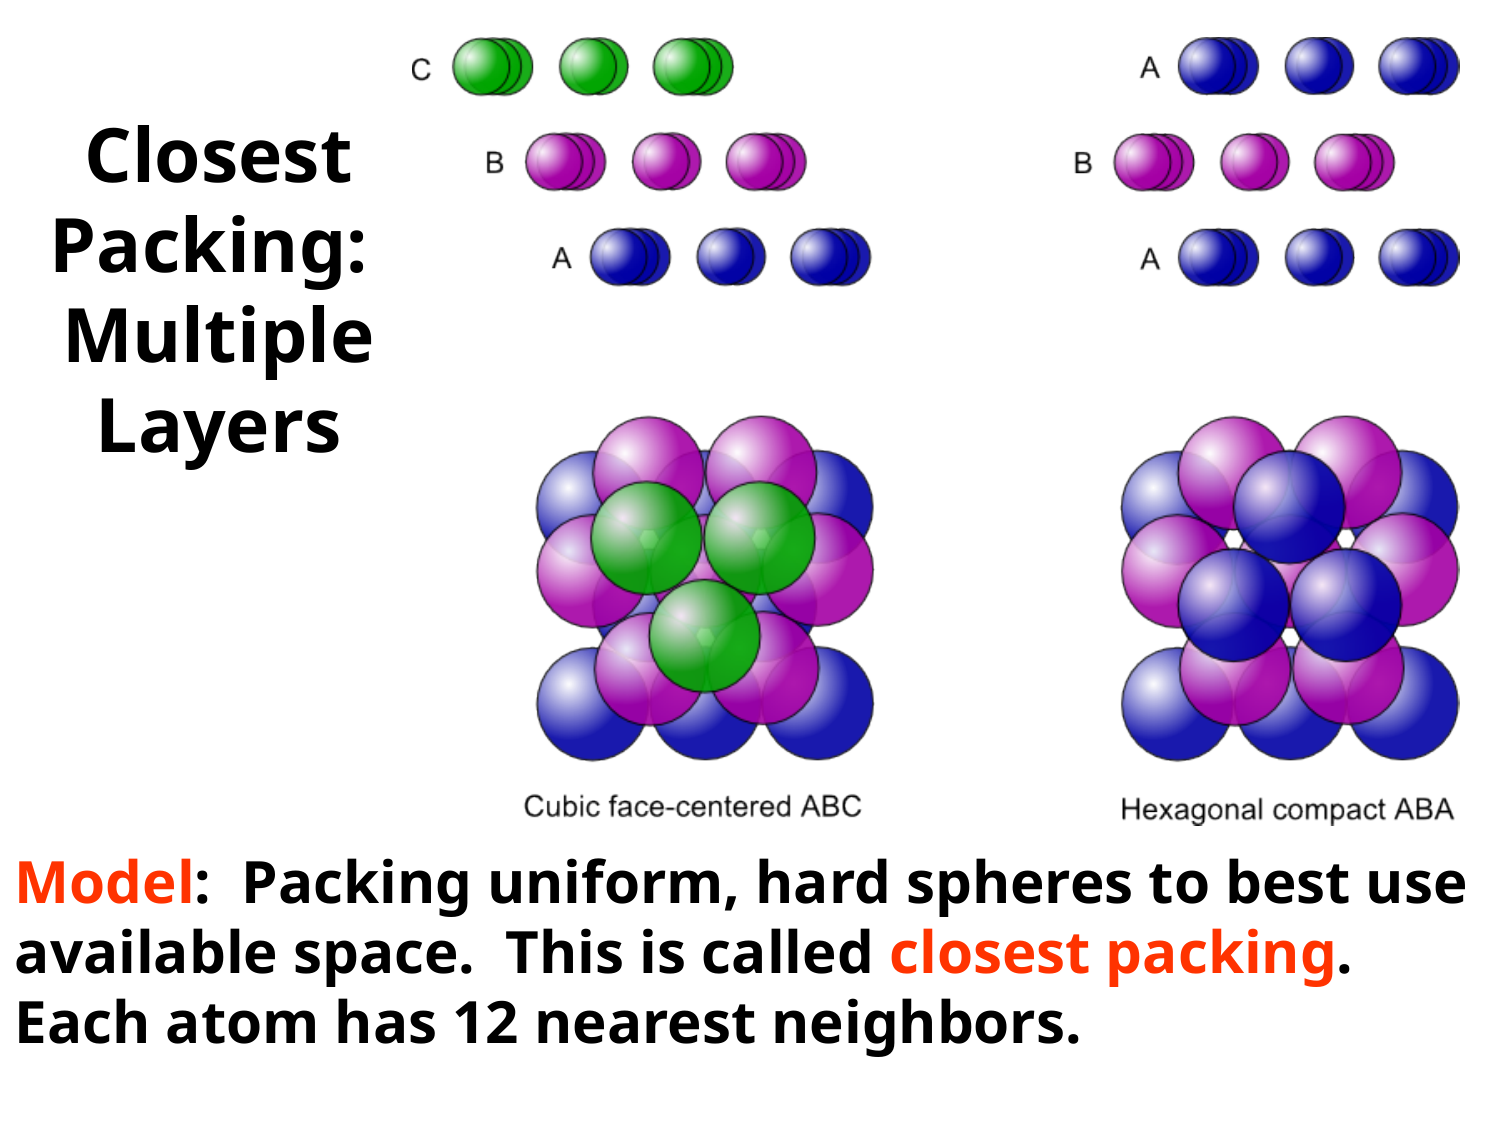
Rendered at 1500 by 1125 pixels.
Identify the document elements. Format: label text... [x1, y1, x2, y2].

picture [412, 37, 1460, 827]
title Closest Packing: Multiple Layers [0, 74, 407, 501]
list Model: Packing uniform, hard spheres to best use available space. This is called closest packing. Each atom has 12 nearest neighbors. [0, 837, 1500, 1051]
